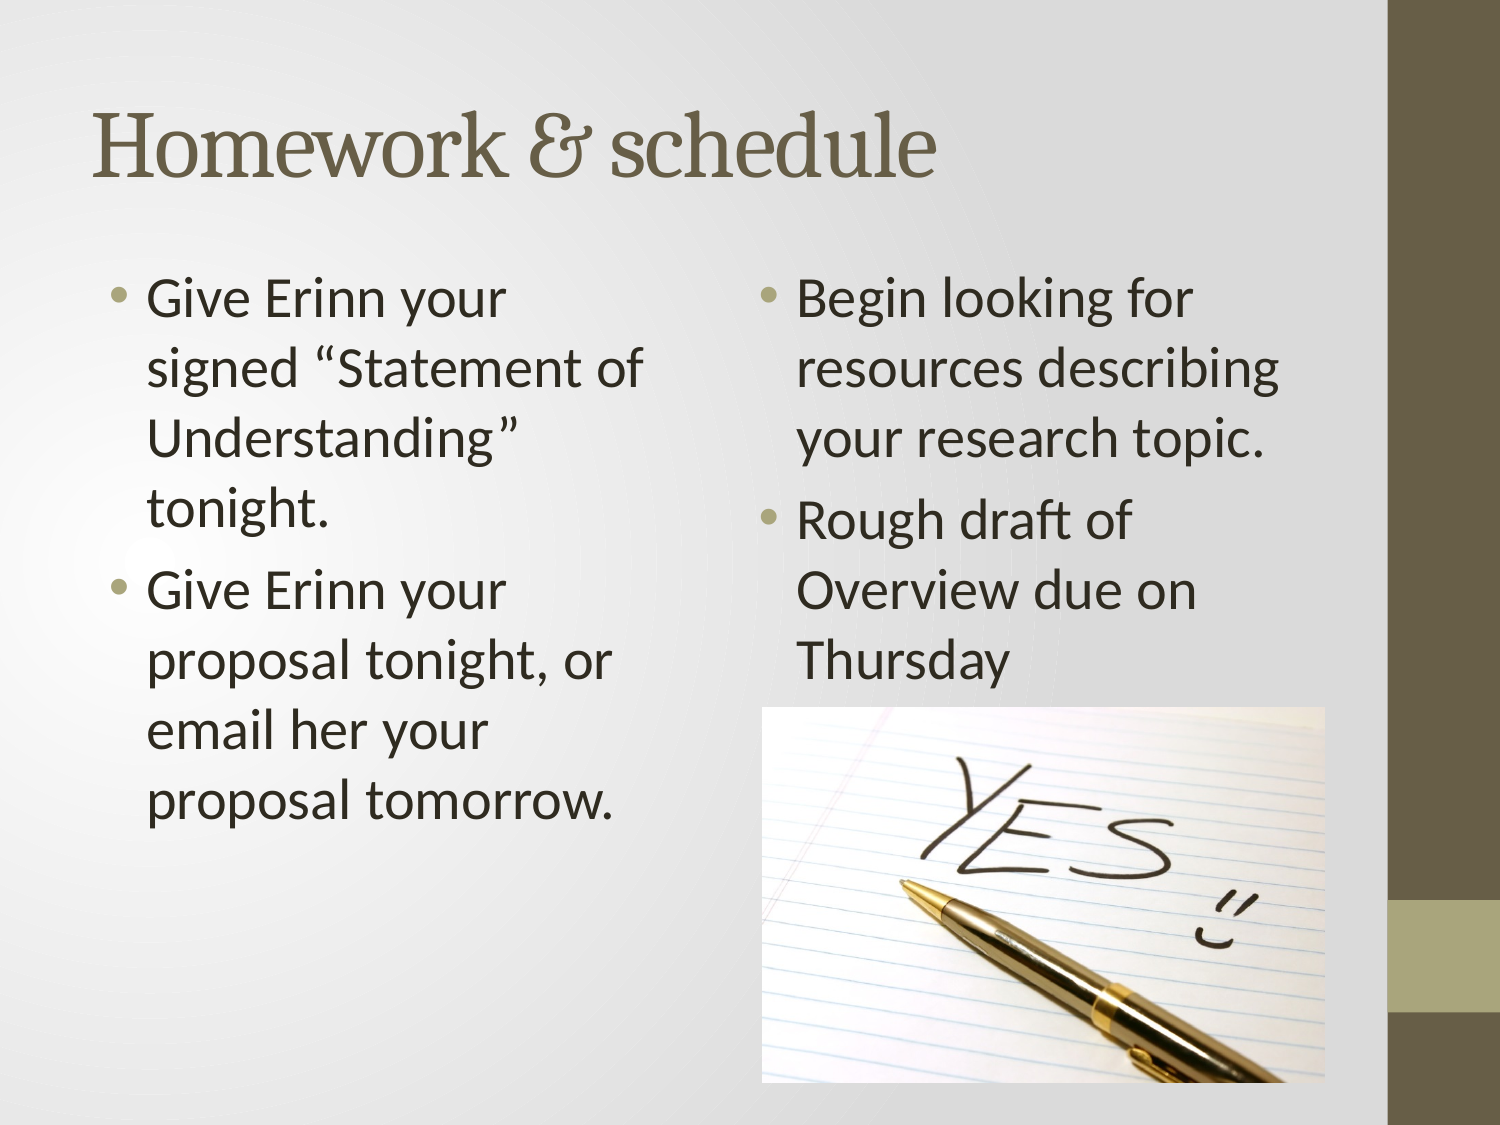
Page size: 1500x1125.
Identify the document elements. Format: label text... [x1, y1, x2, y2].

picture [761, 707, 1326, 1084]
list Begin looking for resources describing your research topic. Rough draft of Overview due on Thursday [724, 251, 1326, 1006]
list Give Erinn your signed “Statement of Understanding” tonight. Give Erinn your proposal tonight, or email her your proposal tomorrow. [74, 251, 676, 1006]
title Homework & schedule [75, 45, 1325, 233]
